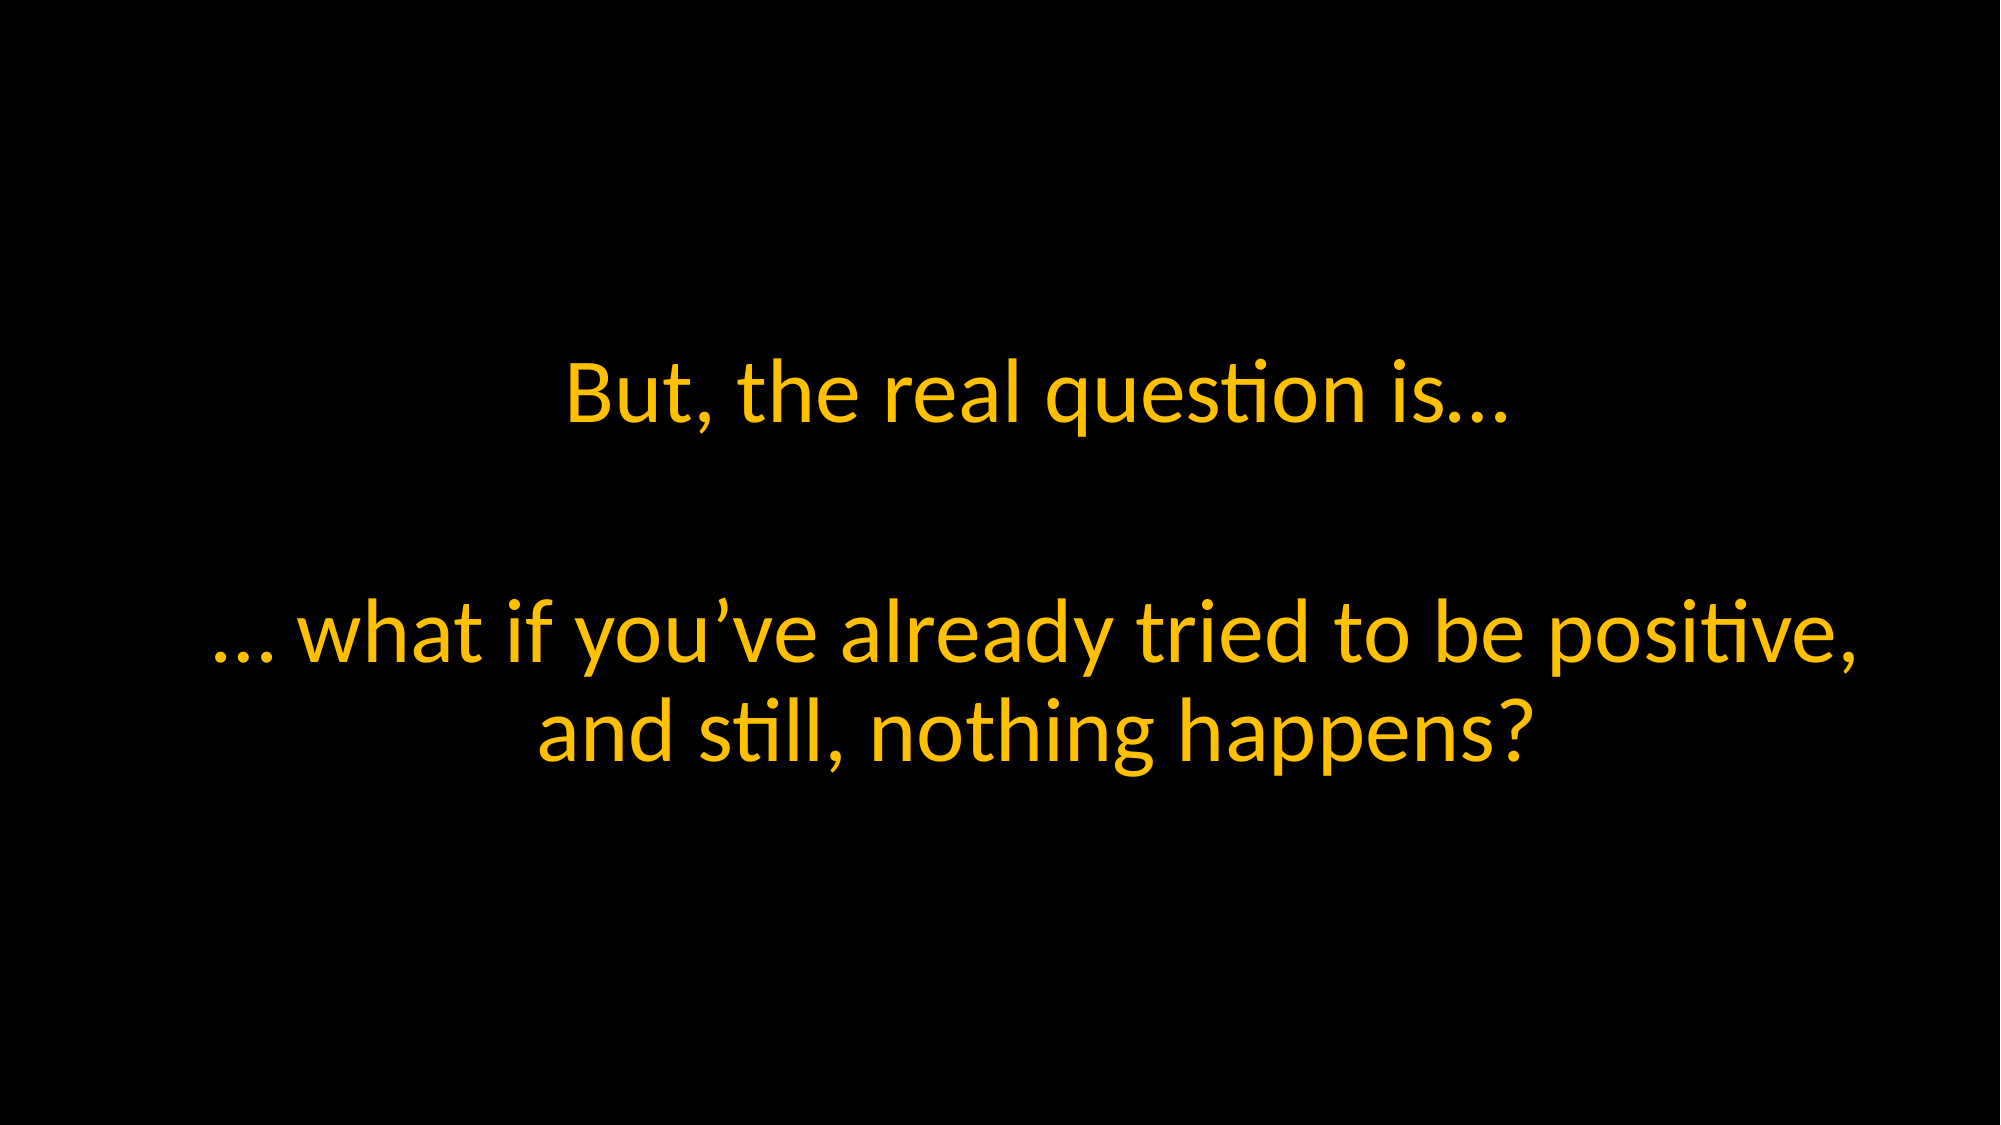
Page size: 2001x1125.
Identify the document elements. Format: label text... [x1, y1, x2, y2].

list But, the real question is… … what if you’ve already tried to be positive, and still, nothing happens? [158, 336, 1918, 677]
